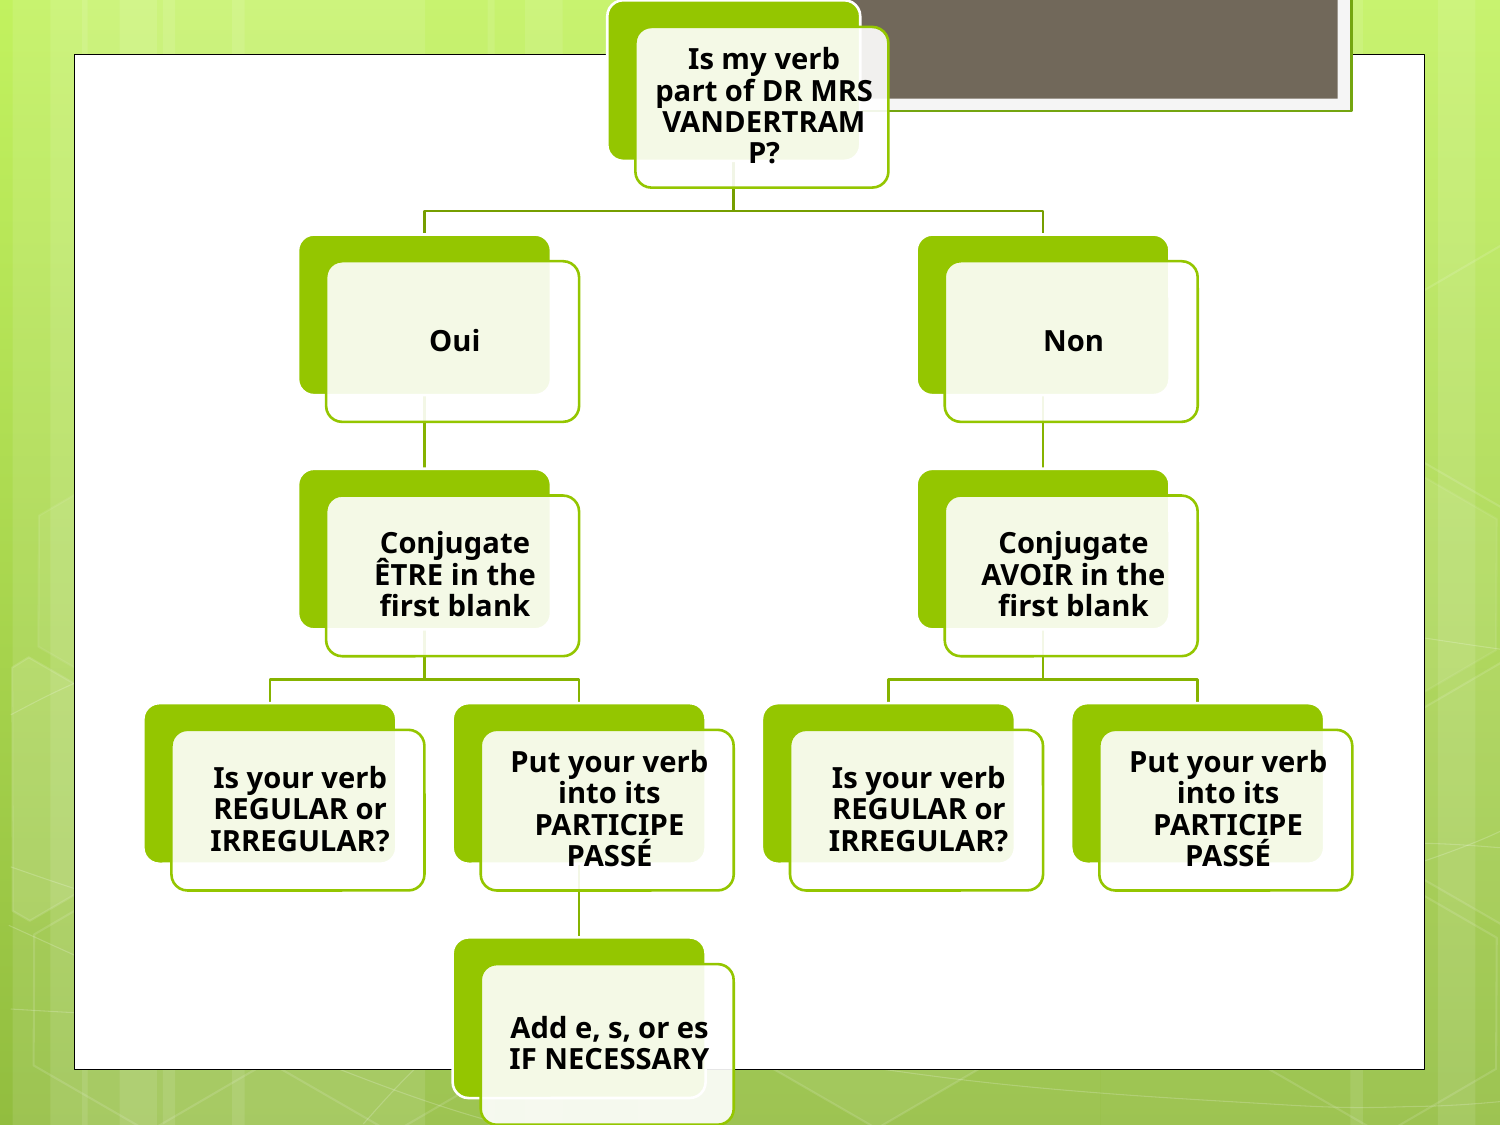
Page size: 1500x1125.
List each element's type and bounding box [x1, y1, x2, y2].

list [0, 0, 1496, 1125]
